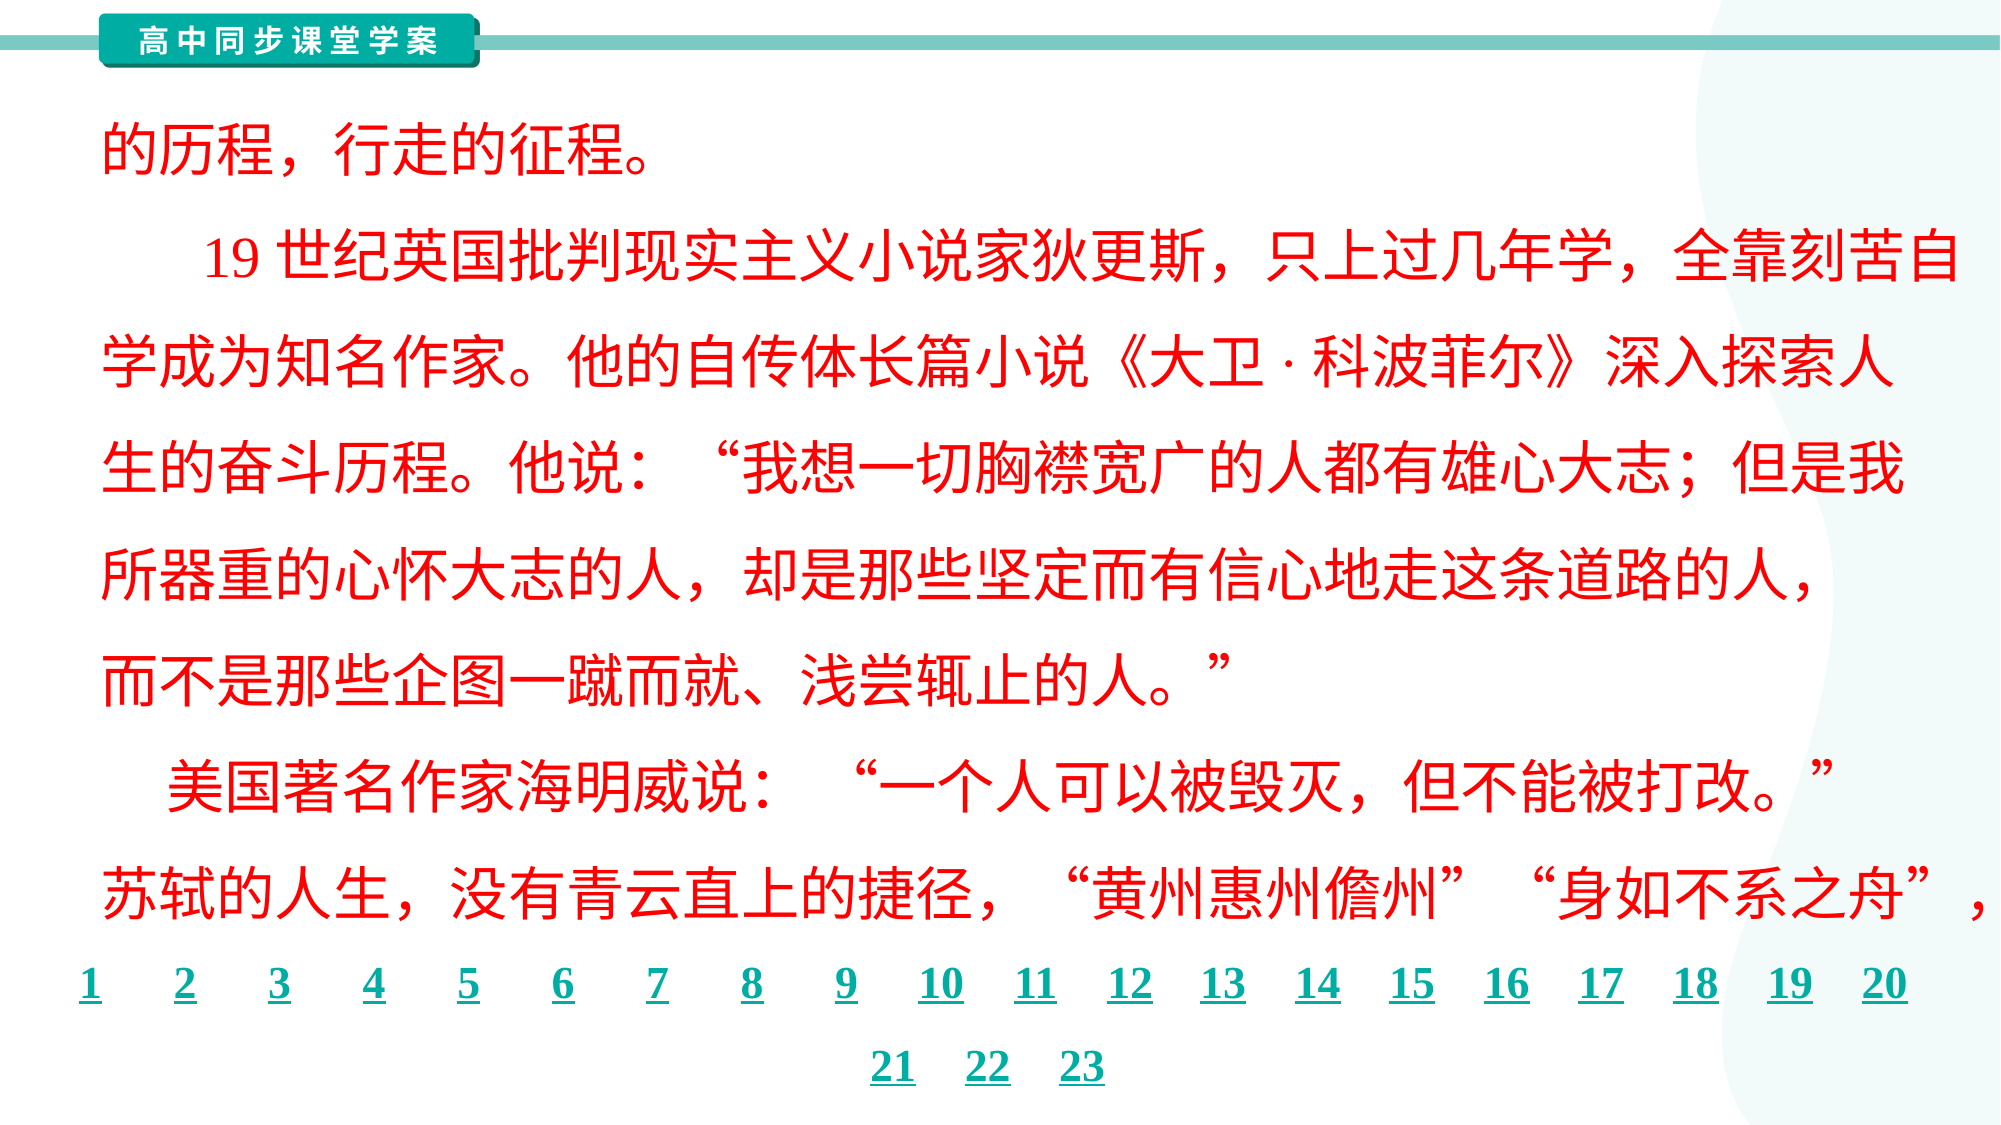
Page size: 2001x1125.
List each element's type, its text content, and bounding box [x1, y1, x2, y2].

picture [0, 0, 2000, 1125]
text_box 的历程，行走的征程。 19世纪英国批判现实主义小说家狄更斯，只上过几年学，全靠刻苦自 学成为知名作家。他的自传体长篇小说《大卫·科波菲尔》深入探索人 生的奋斗历程。他说：“我想一切胸襟宽广的人都有雄心大志；但是我 所器重的心怀大志的人，却是那些坚定而有信心地走这条道路的人， 而不是那些企图一蹴而就、浅尝辄止的人。” 美国著名作家海明威说： “一个人可以被毁灭，但不能被打改。” 苏轼的人生，没有青云直上的捷径，“黄州惠州儋州”“身如不系之舟”， [100, 76, 1899, 927]
